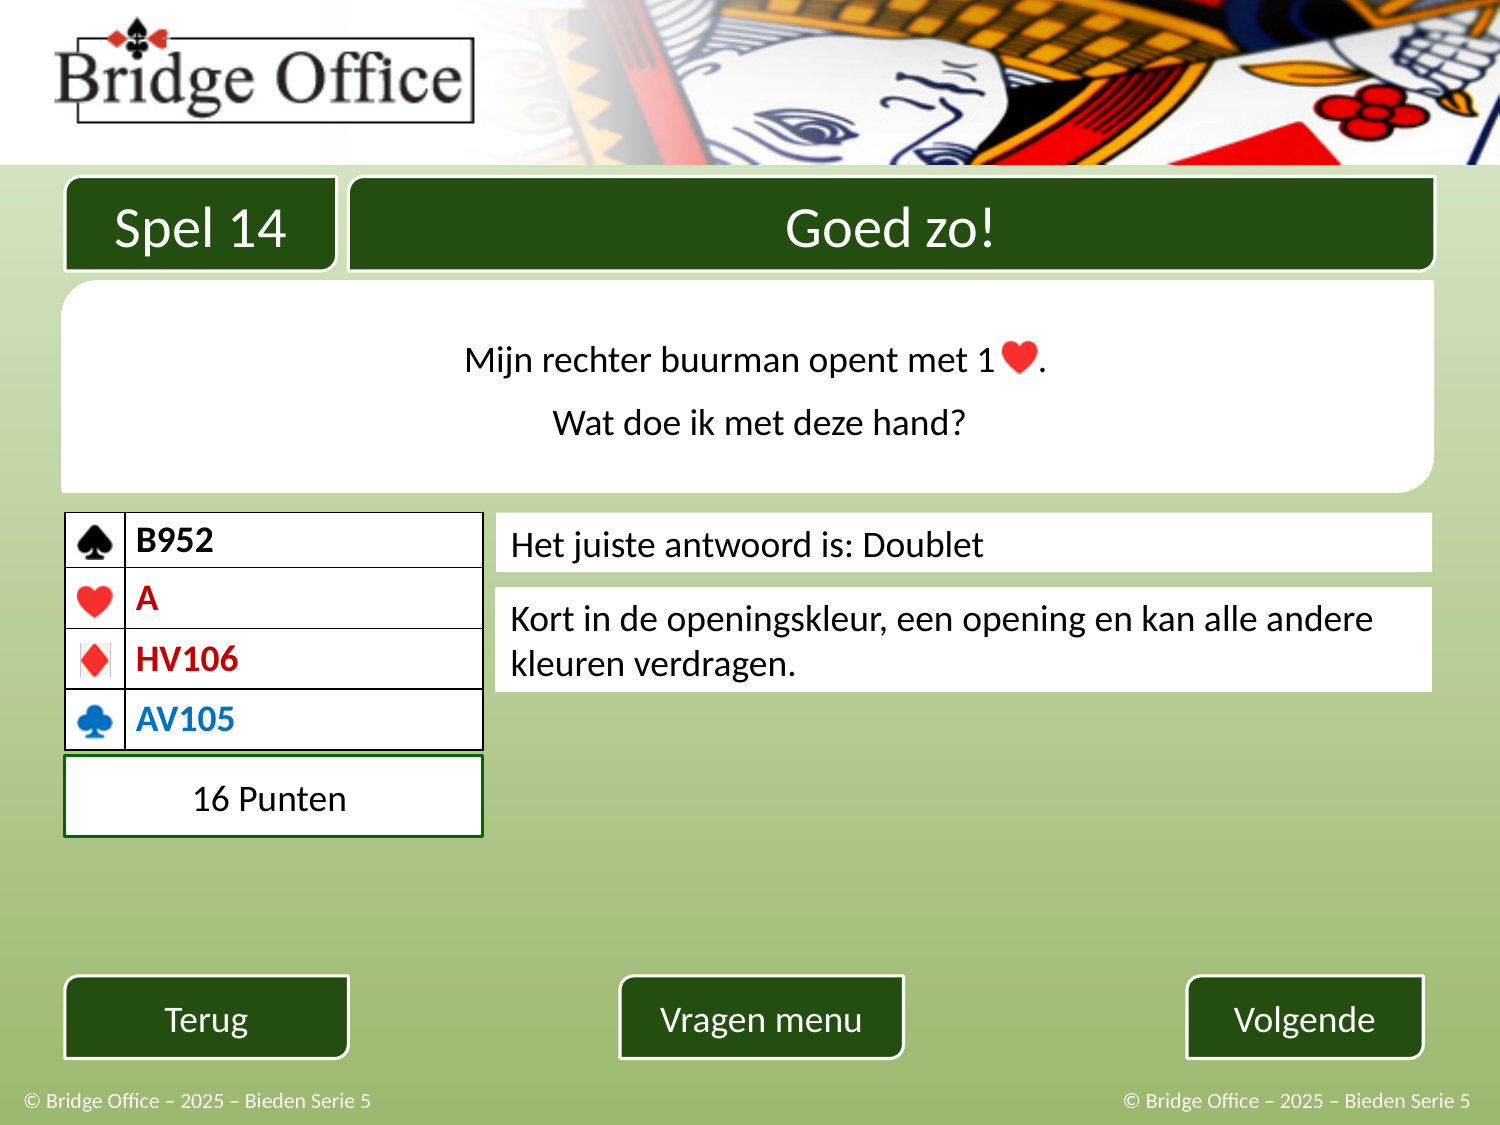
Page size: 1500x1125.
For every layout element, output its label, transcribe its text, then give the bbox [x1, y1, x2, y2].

table_cell HV106 [126, 629, 482, 688]
text_box Terug [63, 974, 350, 1061]
text_box Het juiste antwoord is: Doublet [496, 512, 1433, 573]
text_box Kort in de openingskleur, een opening en kan alle andere kleuren verdragen. [495, 587, 1432, 692]
text_box © Bridge Office – 2025 – Bieden Serie 5 [8, 1079, 393, 1121]
text_box Vragen menu [618, 974, 906, 1061]
table_cell [66, 568, 124, 628]
text_box Spel 14 [63, 179, 339, 273]
text_box Mijn rechter buurman opent met 1 . [449, 327, 1075, 388]
text_box Volgende [1185, 974, 1425, 1061]
picture [77, 524, 114, 561]
table_cell [66, 629, 124, 688]
text_box © Bridge Office – 2025 – Bieden Serie 5 [1107, 1079, 1500, 1121]
table_cell [66, 690, 124, 749]
picture [77, 643, 114, 679]
text_box 16 Punten [63, 754, 484, 838]
table_header [66, 513, 124, 567]
text_box [61, 280, 1435, 493]
table_header B952 [126, 513, 482, 567]
picture [77, 703, 114, 740]
picture [0, 0, 1500, 166]
text_box Goed zo! [346, 179, 1437, 273]
table_cell AV105 [126, 690, 482, 749]
picture [77, 585, 114, 618]
picture [1001, 341, 1038, 374]
table_cell A [126, 568, 482, 628]
text_box Wat doe ik met deze hand? [537, 390, 986, 451]
